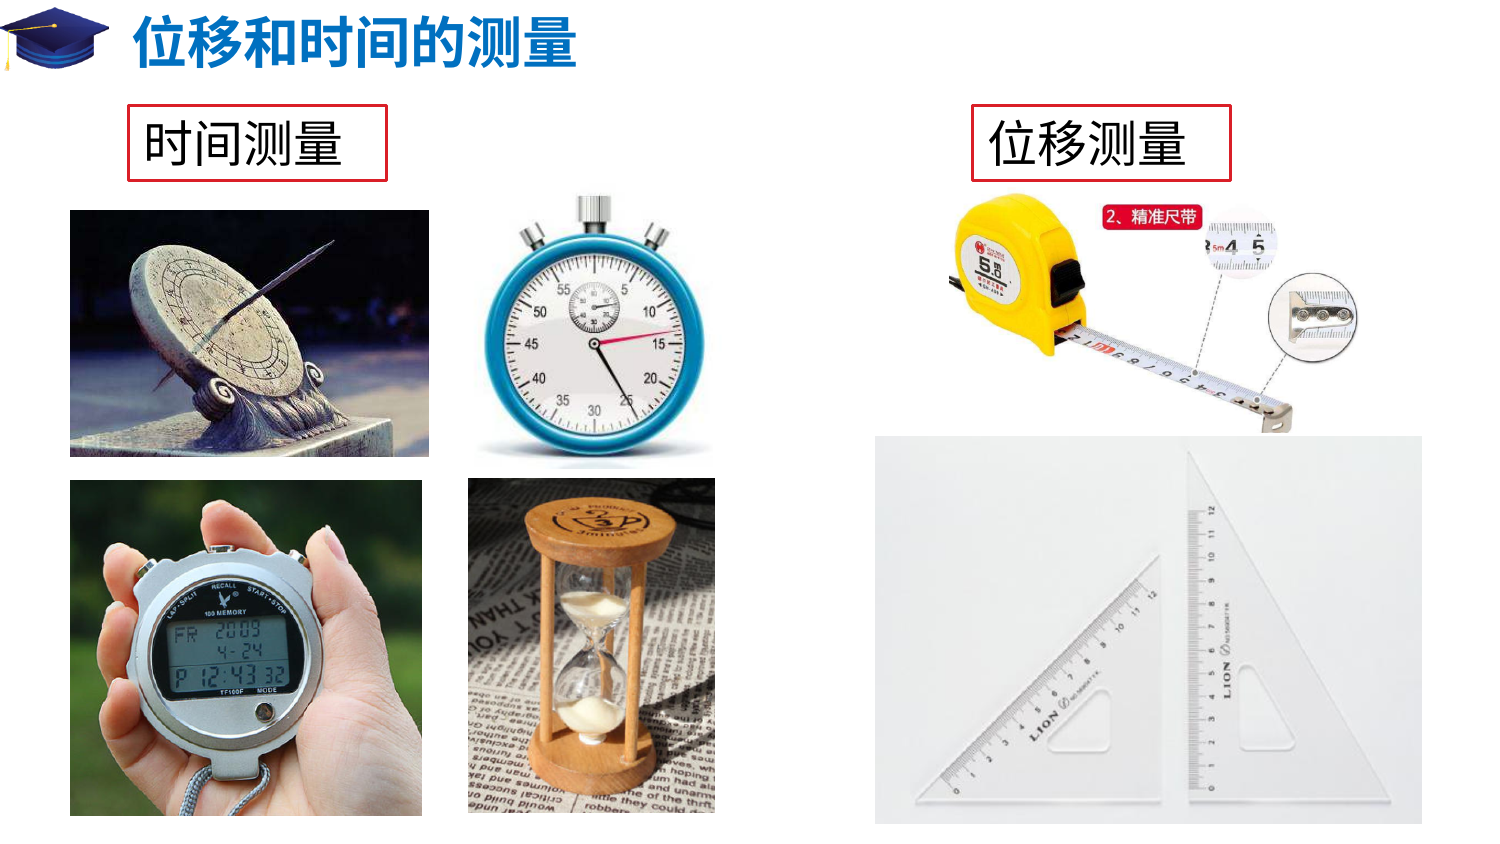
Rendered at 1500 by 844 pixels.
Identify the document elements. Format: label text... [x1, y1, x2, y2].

picture [874, 187, 1423, 824]
picture [0, 7, 109, 71]
title 位移和时间的测量 [117, 0, 1442, 82]
text_box 位移测量 [971, 104, 1232, 182]
picture [70, 210, 429, 458]
text_box 时间测量 [127, 104, 388, 182]
picture [456, 175, 740, 470]
picture [468, 478, 716, 813]
picture [70, 480, 423, 818]
